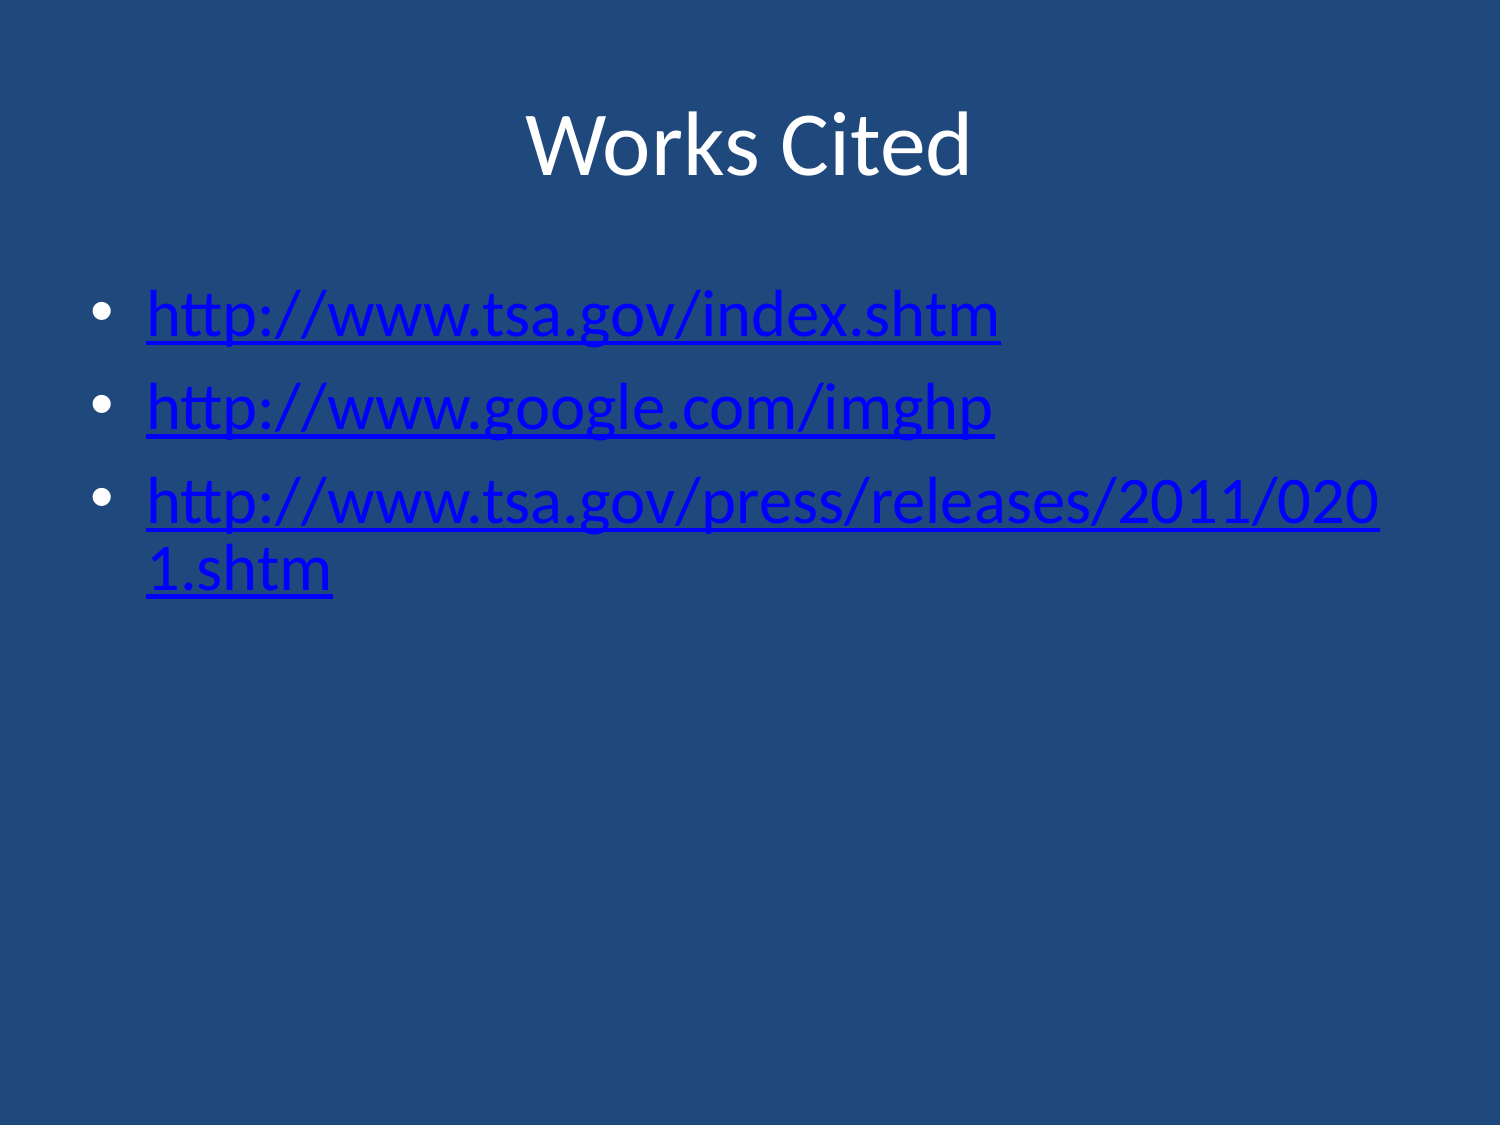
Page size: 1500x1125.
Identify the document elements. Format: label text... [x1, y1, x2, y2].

list http://www.tsa.gov/index.shtm http://www.google.com/imghp http://www.tsa.gov/press/releases/2011/0201.shtm [75, 262, 1425, 1005]
title Works Cited [75, 45, 1425, 233]
